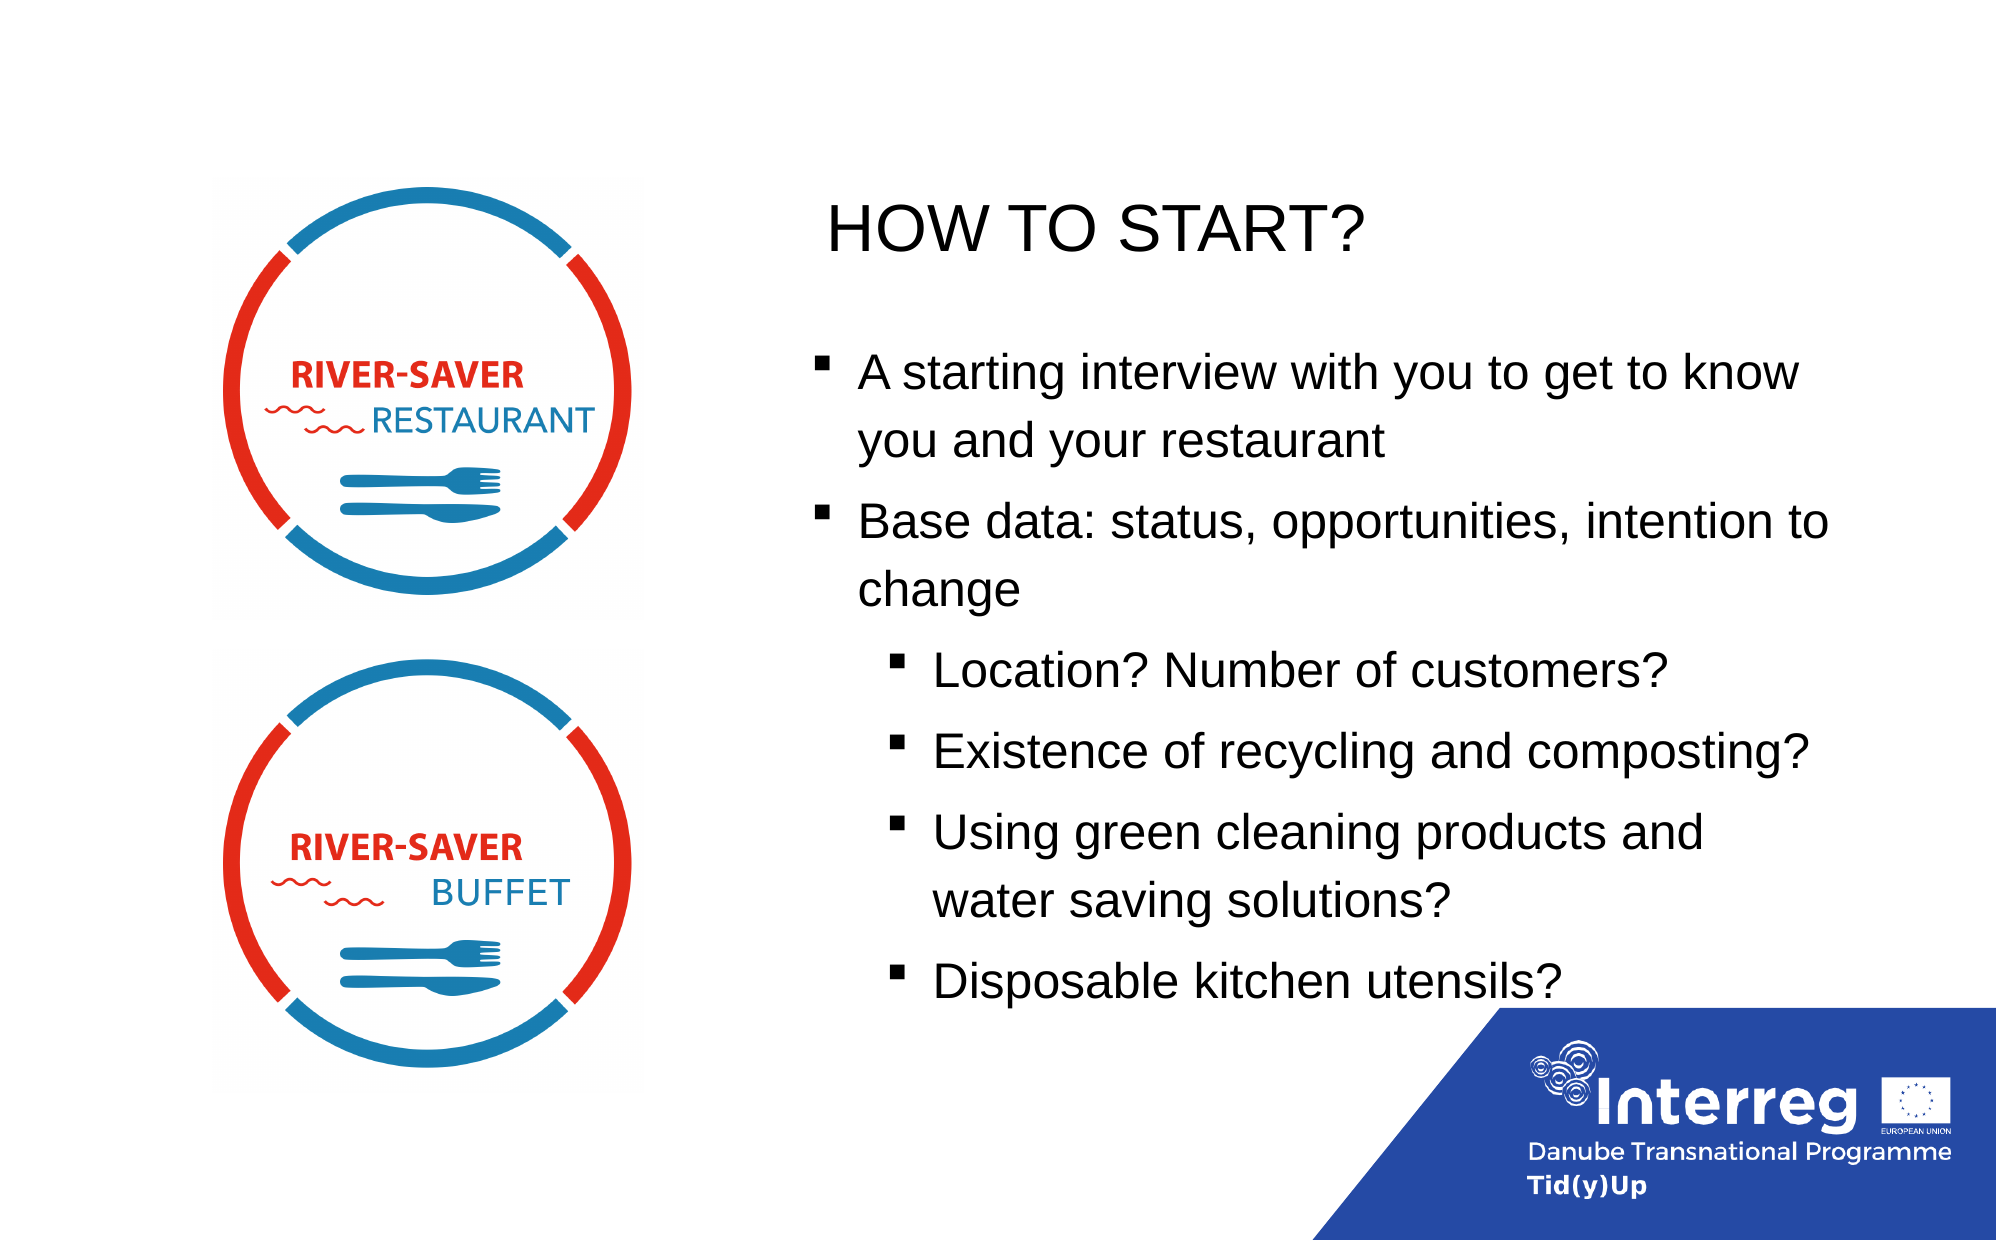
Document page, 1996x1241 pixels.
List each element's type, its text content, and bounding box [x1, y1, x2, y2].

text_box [1312, 1007, 1996, 1241]
picture [212, 176, 644, 621]
text_box HOW TO START? [812, 177, 1831, 272]
picture [212, 649, 644, 1093]
text_box A starting interview with you to get to know you and your restaurant Base data: status, opportunities, intention to change Location? Number of customers? Existence of recycling and composting? Using green cleaning products and water saving solutions? Disposable kitchen utensils? [796, 323, 1852, 1017]
